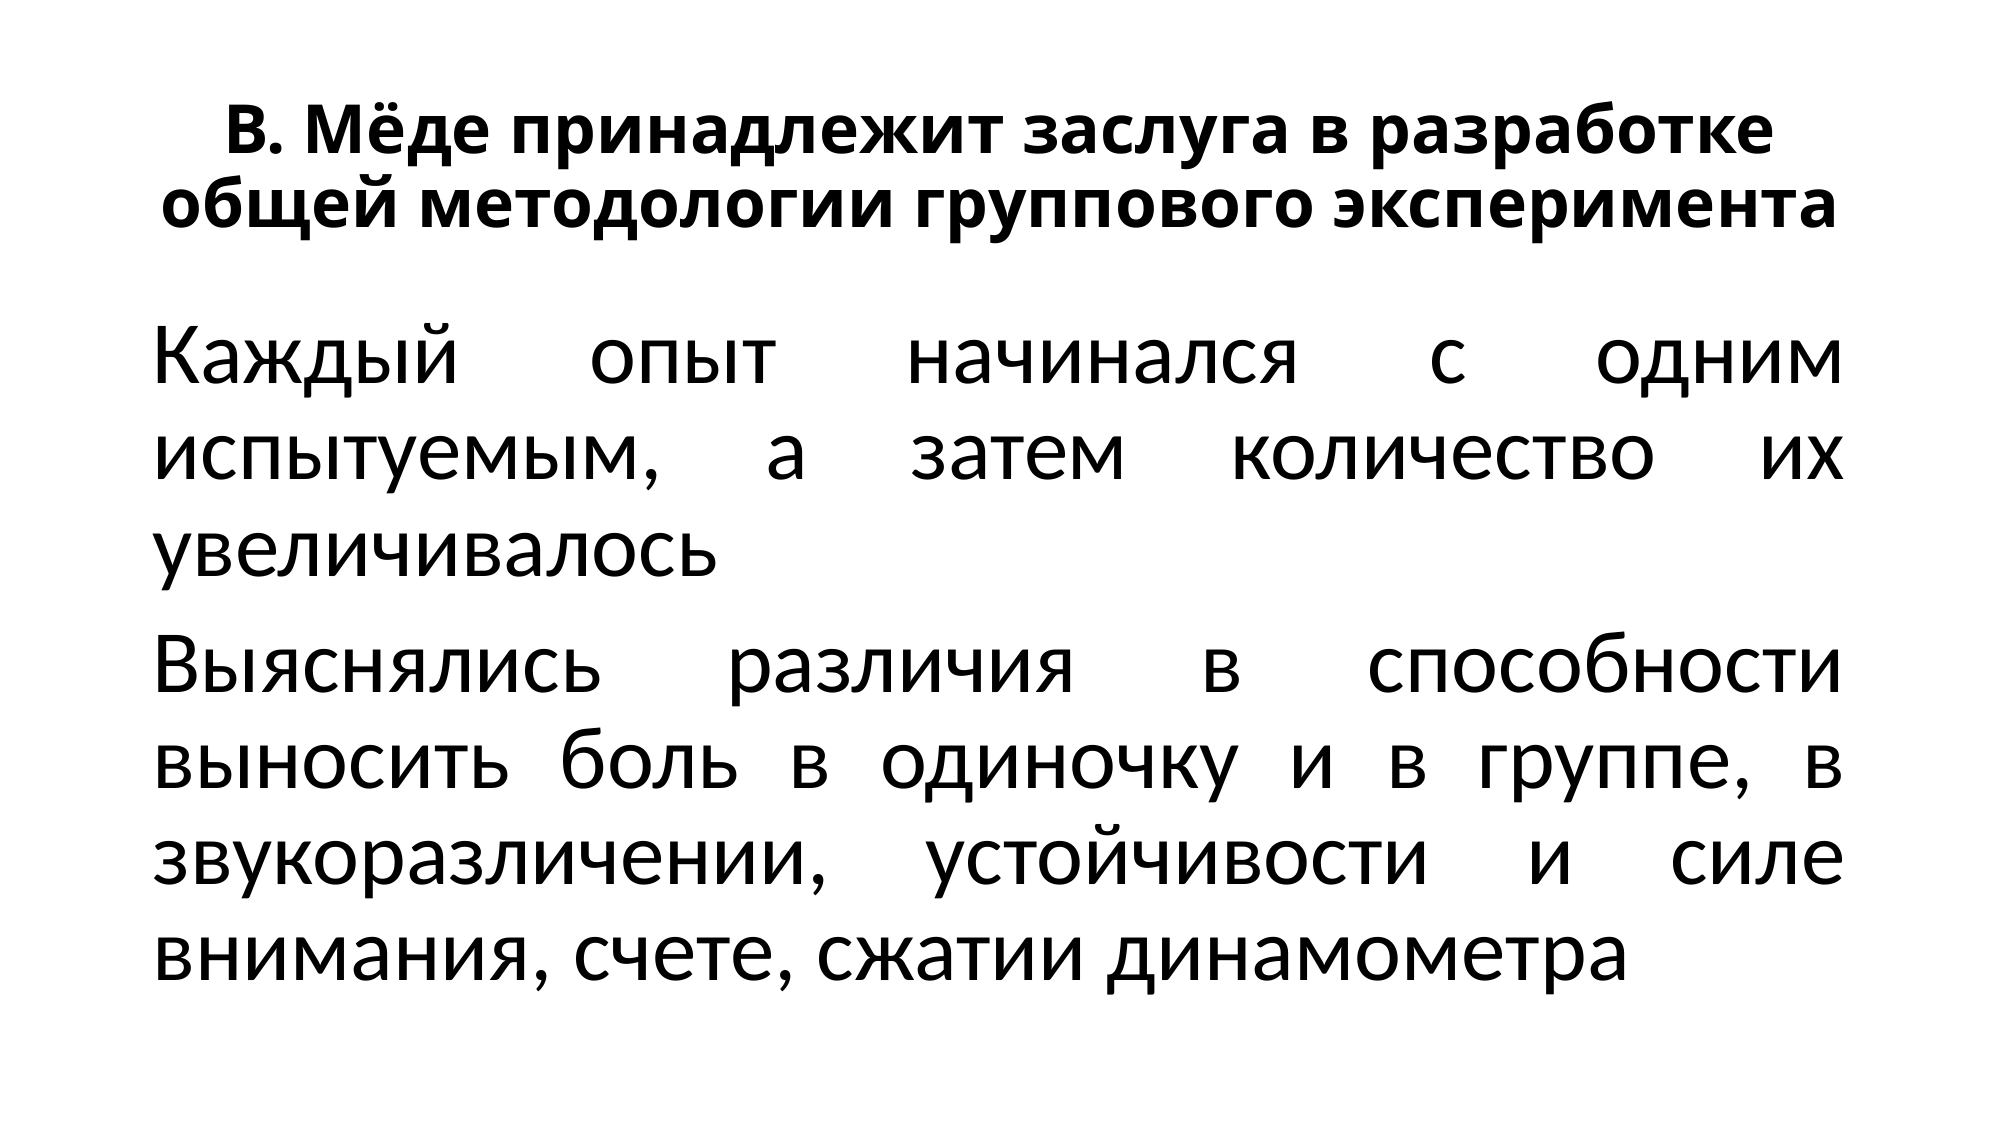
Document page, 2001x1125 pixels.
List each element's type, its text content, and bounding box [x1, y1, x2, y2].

title В. Мёде принадлежит заслуга в разработке общей методологии группового эксперимента [137, 59, 1863, 278]
list Каждый опыт начинался с одним испытуемым, а затем количество их увеличивалось Выяснялись различия в способности выносить боль в одиночку и в группе, в звукоразличении, устойчивости и силе внимания, счете, сжатии динамометра [137, 299, 1863, 1014]
